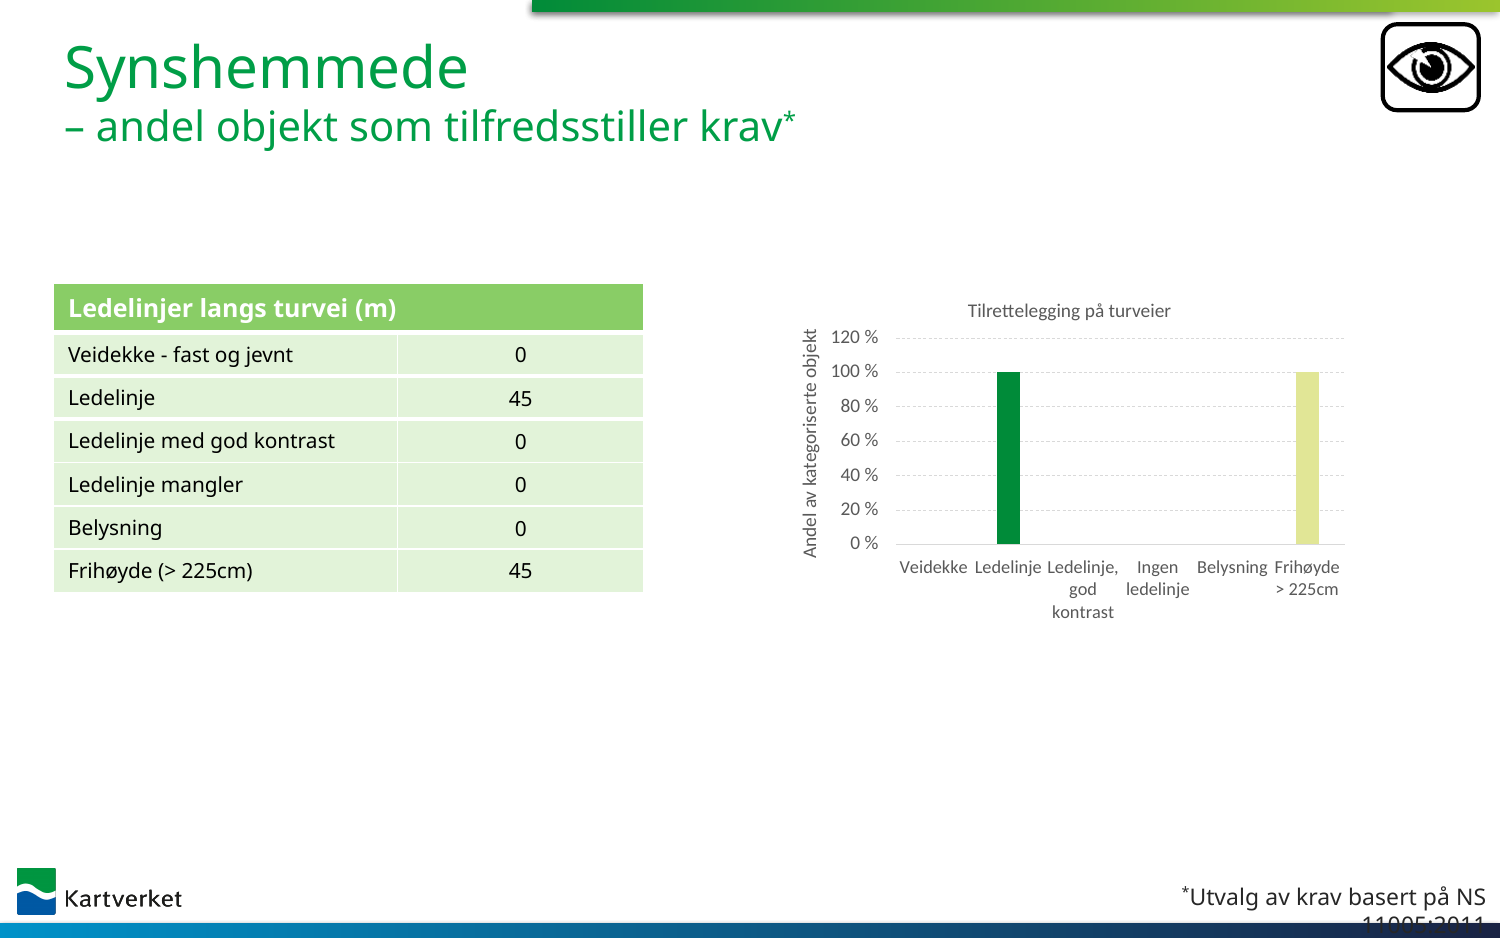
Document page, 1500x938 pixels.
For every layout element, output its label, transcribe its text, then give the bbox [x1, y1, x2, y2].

table_cell Belysning [54, 507, 397, 548]
text_box Synshemmede – andel objekt som tilfredsstiller krav* [49, 24, 1431, 158]
table_cell 0 [398, 463, 643, 505]
table_cell Ledelinje [54, 378, 397, 417]
table_header Ledelinjer langs turvei (m) [54, 284, 643, 330]
table_cell 0 [398, 335, 643, 374]
text_box *Utvalg av krav basert på NS 11005:2011 [1068, 873, 1500, 938]
table_cell 45 [398, 378, 643, 417]
picture [791, 291, 1348, 630]
table_cell 0 [398, 421, 643, 462]
table_cell Ledelinje mangler [54, 463, 397, 505]
table_cell Veidekke - fast og jevnt [54, 335, 397, 374]
table_cell 45 [398, 550, 643, 592]
table_cell 0 [398, 507, 643, 548]
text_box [1382, 24, 1480, 111]
table_cell Frihøyde (> 225cm) [54, 550, 397, 592]
table_cell Ledelinje med god kontrast [54, 421, 397, 462]
